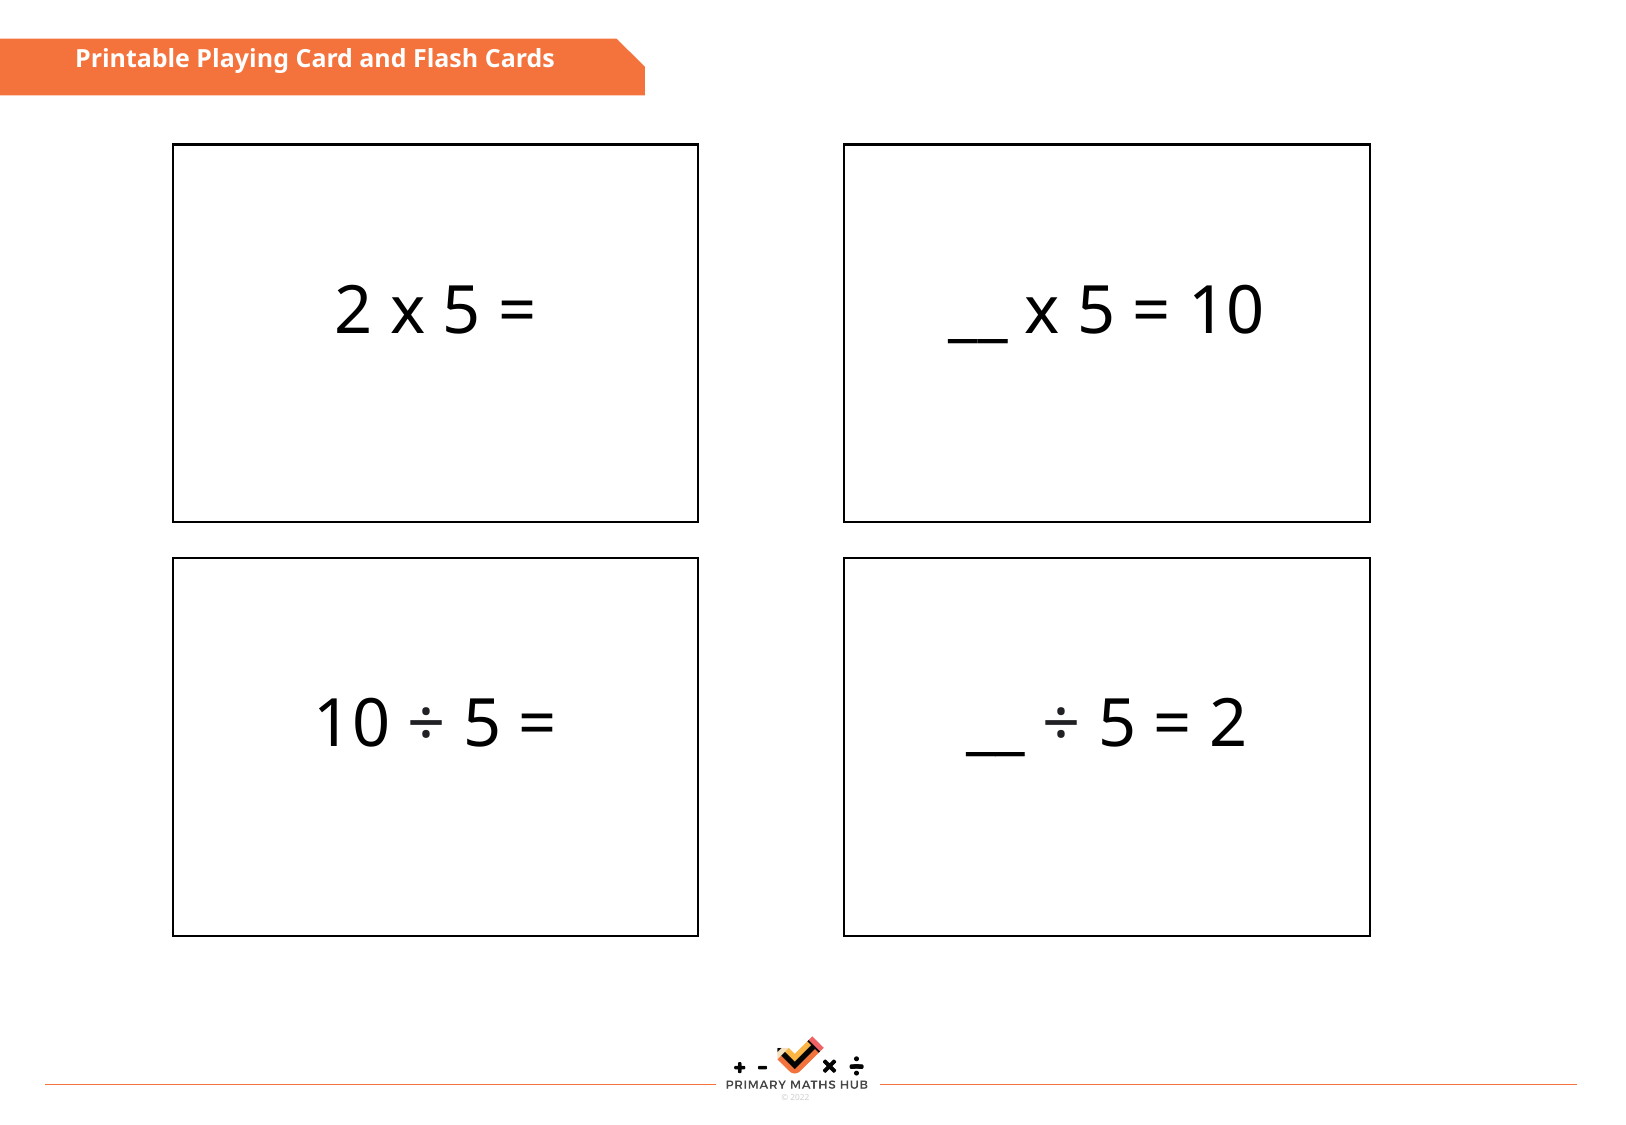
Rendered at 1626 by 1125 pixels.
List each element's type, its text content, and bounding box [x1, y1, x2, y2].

text_box [172, 768, 699, 937]
text_box 2 x 5 = [172, 259, 699, 355]
text_box 10 ÷ 5 = [172, 672, 699, 768]
text_box [843, 143, 1371, 523]
text_box __ x 5 = 10 [844, 259, 1370, 355]
text_box __ ÷ 5 = 2 [844, 672, 1370, 768]
text_box Printable Playing Card and Flash Cards [0, 37, 646, 97]
text_box [172, 557, 699, 672]
text_box © 2022 [720, 1084, 870, 1110]
text_box [172, 355, 699, 523]
text_box [843, 557, 1371, 937]
text_box [172, 143, 699, 259]
picture [722, 1034, 872, 1094]
